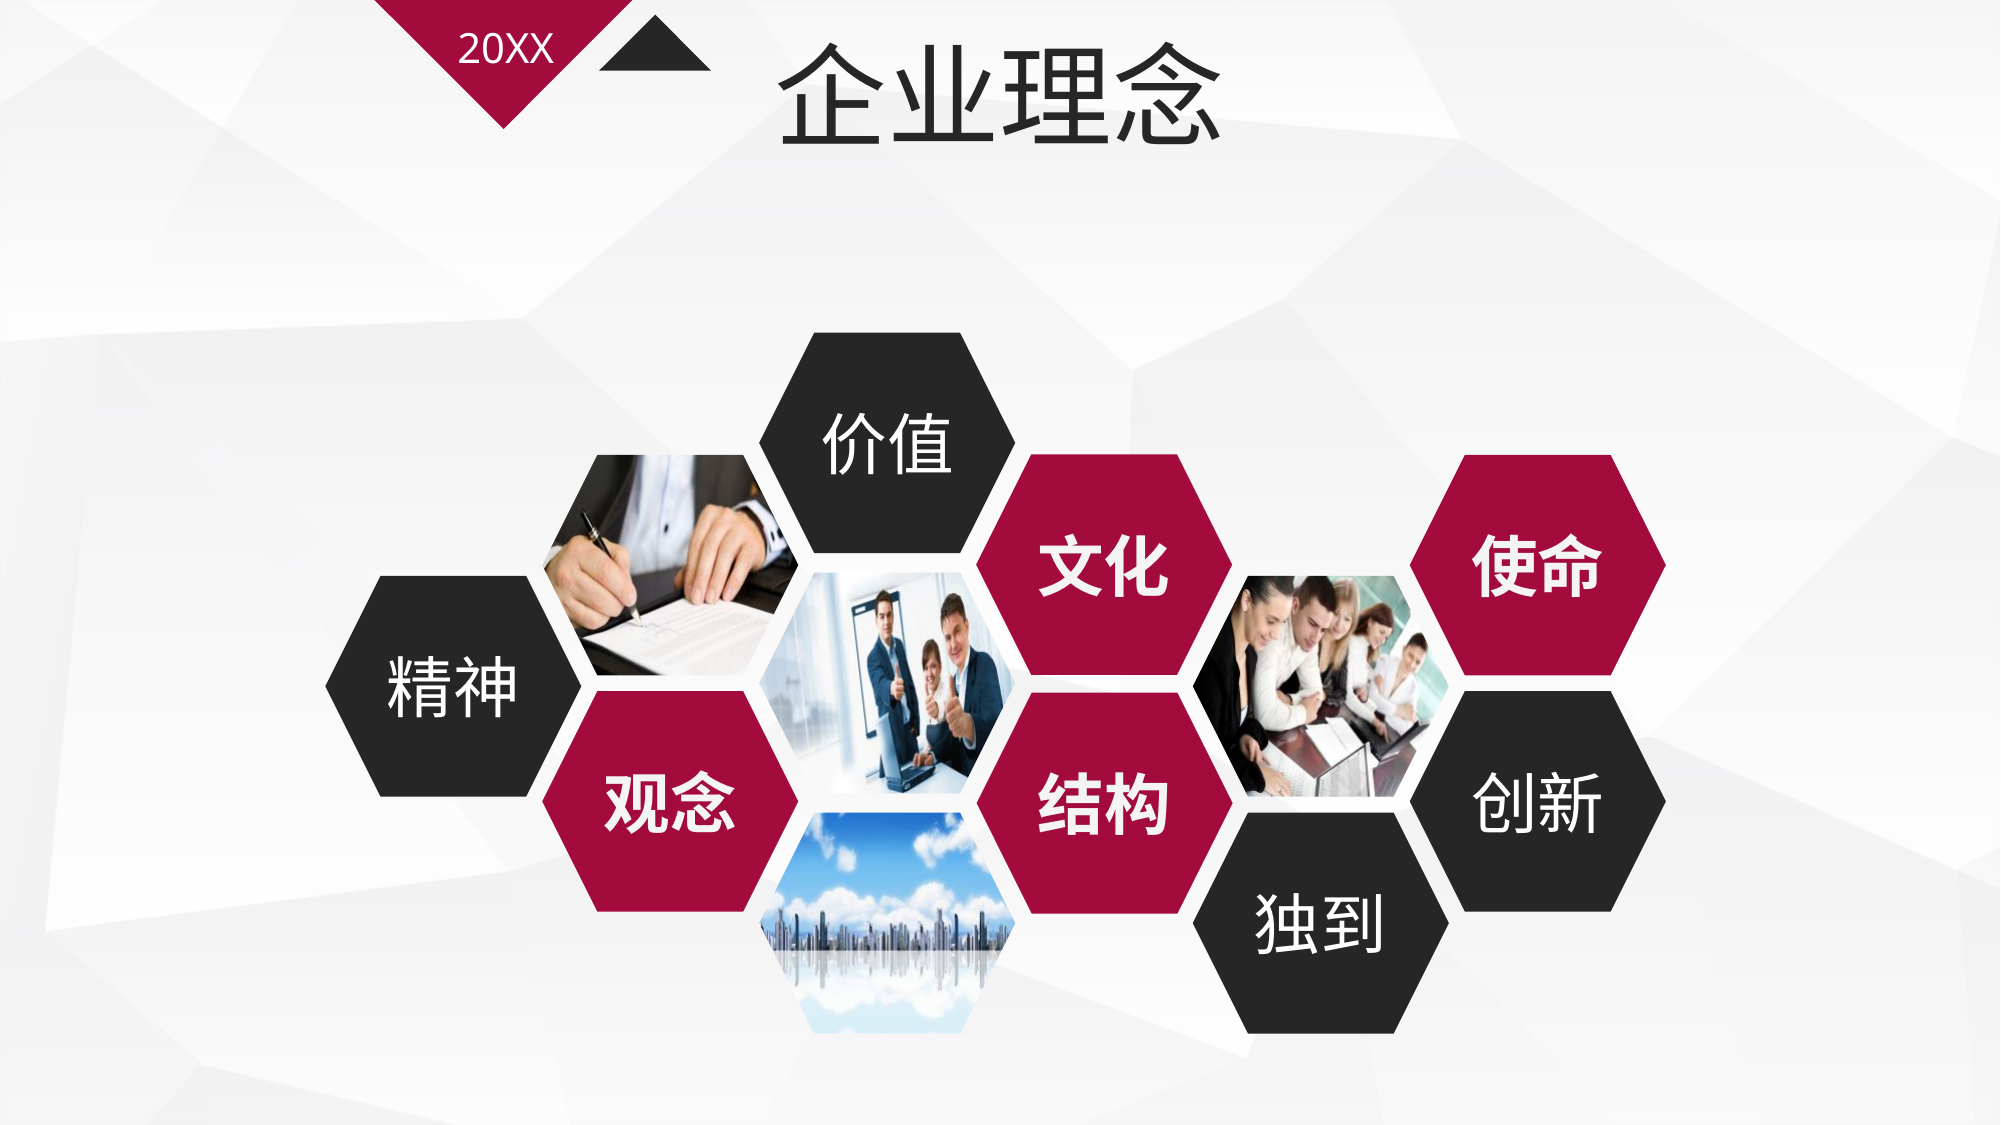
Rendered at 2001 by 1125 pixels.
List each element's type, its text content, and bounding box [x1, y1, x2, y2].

text_box 使命 [1409, 454, 1666, 676]
text_box 独到 [1192, 812, 1449, 1034]
text_box [596, 13, 714, 72]
text_box 企业理念 [760, 19, 1240, 169]
text_box 结构 [976, 692, 1233, 914]
text_box 20XX [442, 14, 570, 80]
text_box 精神 [325, 575, 582, 797]
text_box [373, 0, 634, 69]
text_box [759, 572, 1016, 794]
text_box 观念 [542, 691, 799, 912]
text_box [453, 80, 554, 131]
picture [0, 0, 2001, 1125]
text_box [542, 454, 799, 676]
text_box 创新 [1409, 691, 1666, 912]
text_box 文化 [976, 454, 1233, 675]
text_box [759, 812, 1016, 1034]
text_box 价值 [759, 332, 1016, 554]
text_box [1192, 575, 1449, 797]
